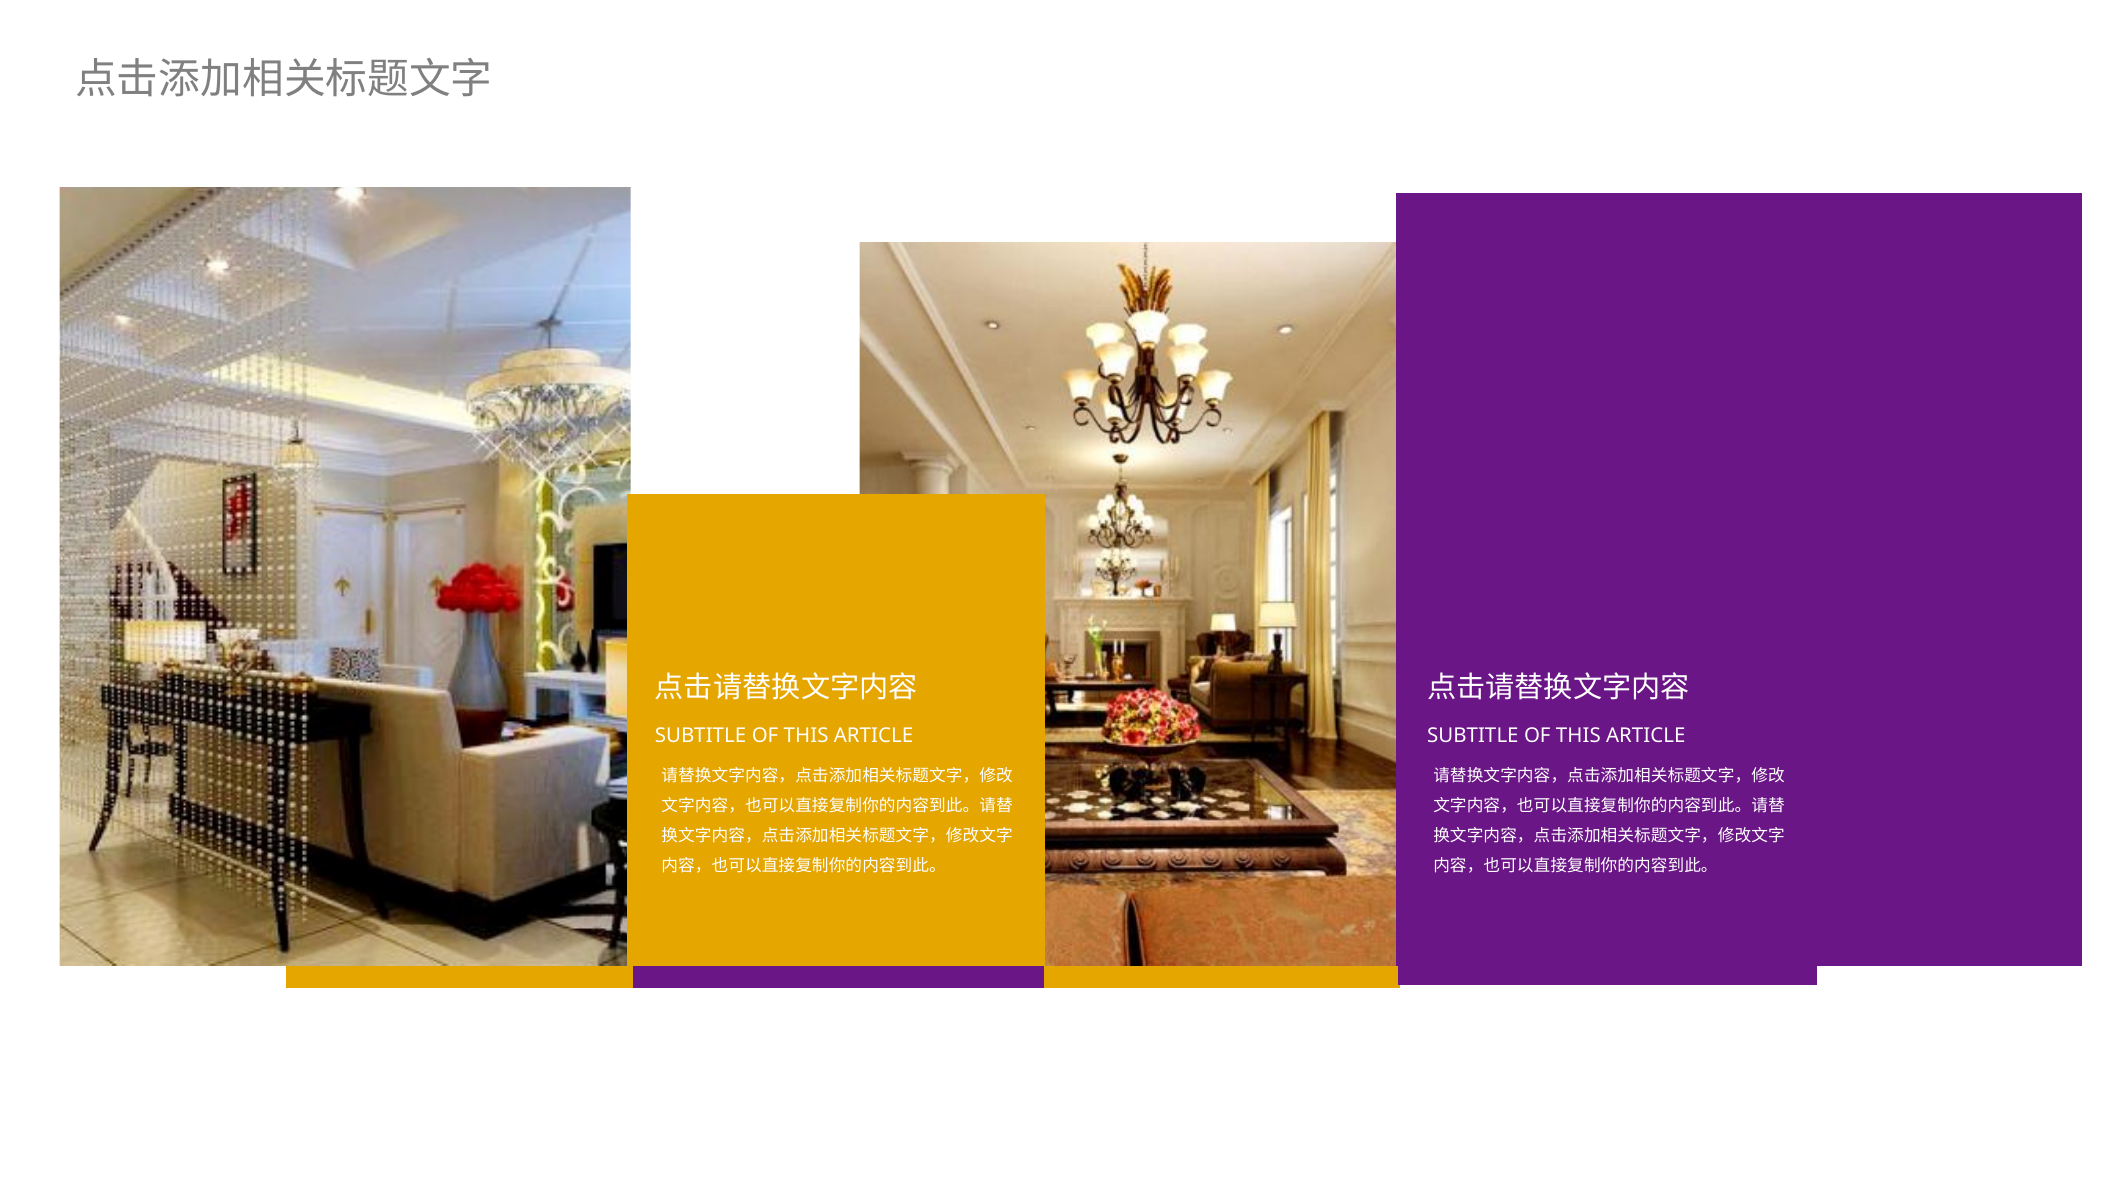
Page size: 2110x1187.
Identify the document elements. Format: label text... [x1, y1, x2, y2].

text_box 点击添加相关标题文字 [59, 44, 563, 107]
text_box [58, 186, 632, 967]
text_box [633, 966, 1044, 988]
text_box SUBTITLE OF THIS ARTICLE [654, 719, 1004, 749]
text_box 点击请替换文字内容 [654, 662, 937, 709]
text_box [286, 965, 633, 988]
text_box [626, 494, 1046, 966]
text_box 请替换文字内容，点击添加相关标题文字，修改文字内容，也可以直接复制你的内容到此。请替换文字内容，点击添加相关标题文字，修改文字内容，也可以直接复制你的内容到此。 [661, 754, 1019, 872]
text_box [1396, 193, 2083, 966]
text_box [859, 241, 1396, 965]
text_box [1044, 965, 1400, 988]
text_box 点击请替换文字内容 [1427, 662, 1709, 709]
text_box [1398, 965, 1818, 986]
text_box SUBTITLE OF THIS ARTICLE [1427, 719, 1776, 749]
text_box 请替换文字内容，点击添加相关标题文字，修改文字内容，也可以直接复制你的内容到此。请替换文字内容，点击添加相关标题文字，修改文字内容，也可以直接复制你的内容到此。 [1433, 754, 1791, 872]
